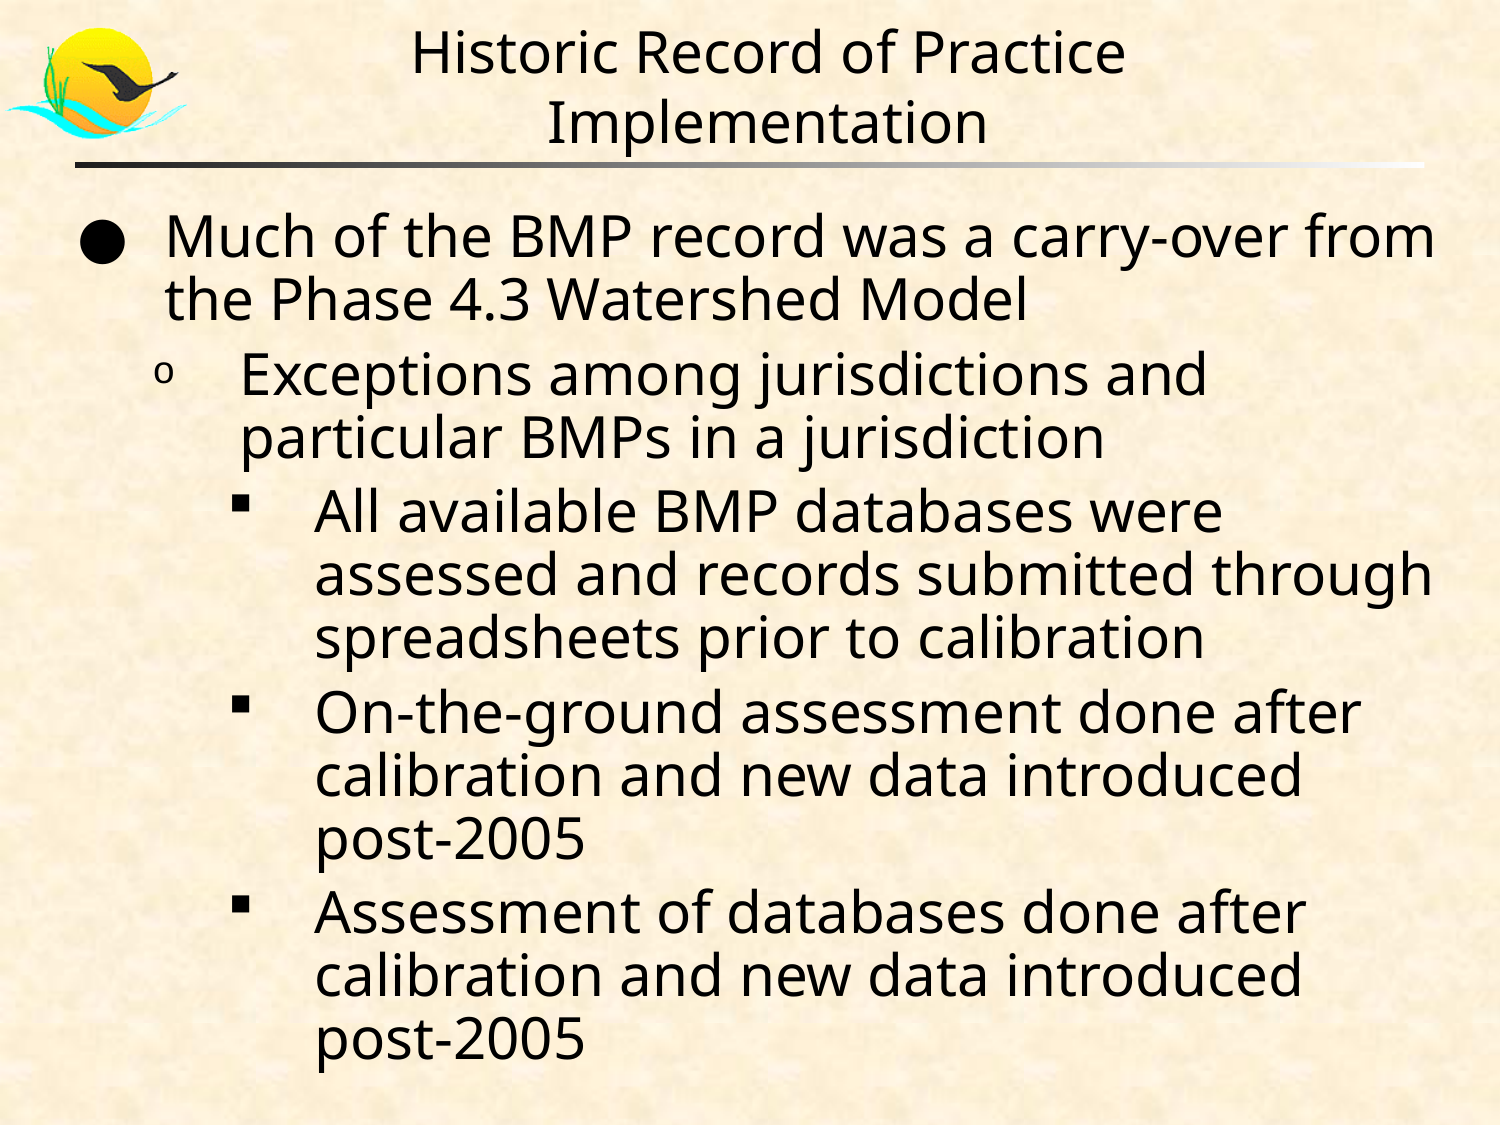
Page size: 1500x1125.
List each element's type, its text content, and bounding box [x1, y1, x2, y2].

title Historic Record of Practice Implementation [174, 37, 1363, 162]
picture [0, 0, 1500, 1125]
text_box [75, 162, 1425, 168]
text_box Much of the BMP record was a carry-over from the Phase 4.3 Watershed Model Exceptions among jurisdictions and particular BMPs in a jurisdiction All available BMP databases were assessed and records submitted through spreadsheets prior to calibration On-the-ground assessment done after calibration and new data introduced post-2005 Assessment of databases done after calibration and new data introduced post-2005 [62, 199, 1463, 875]
